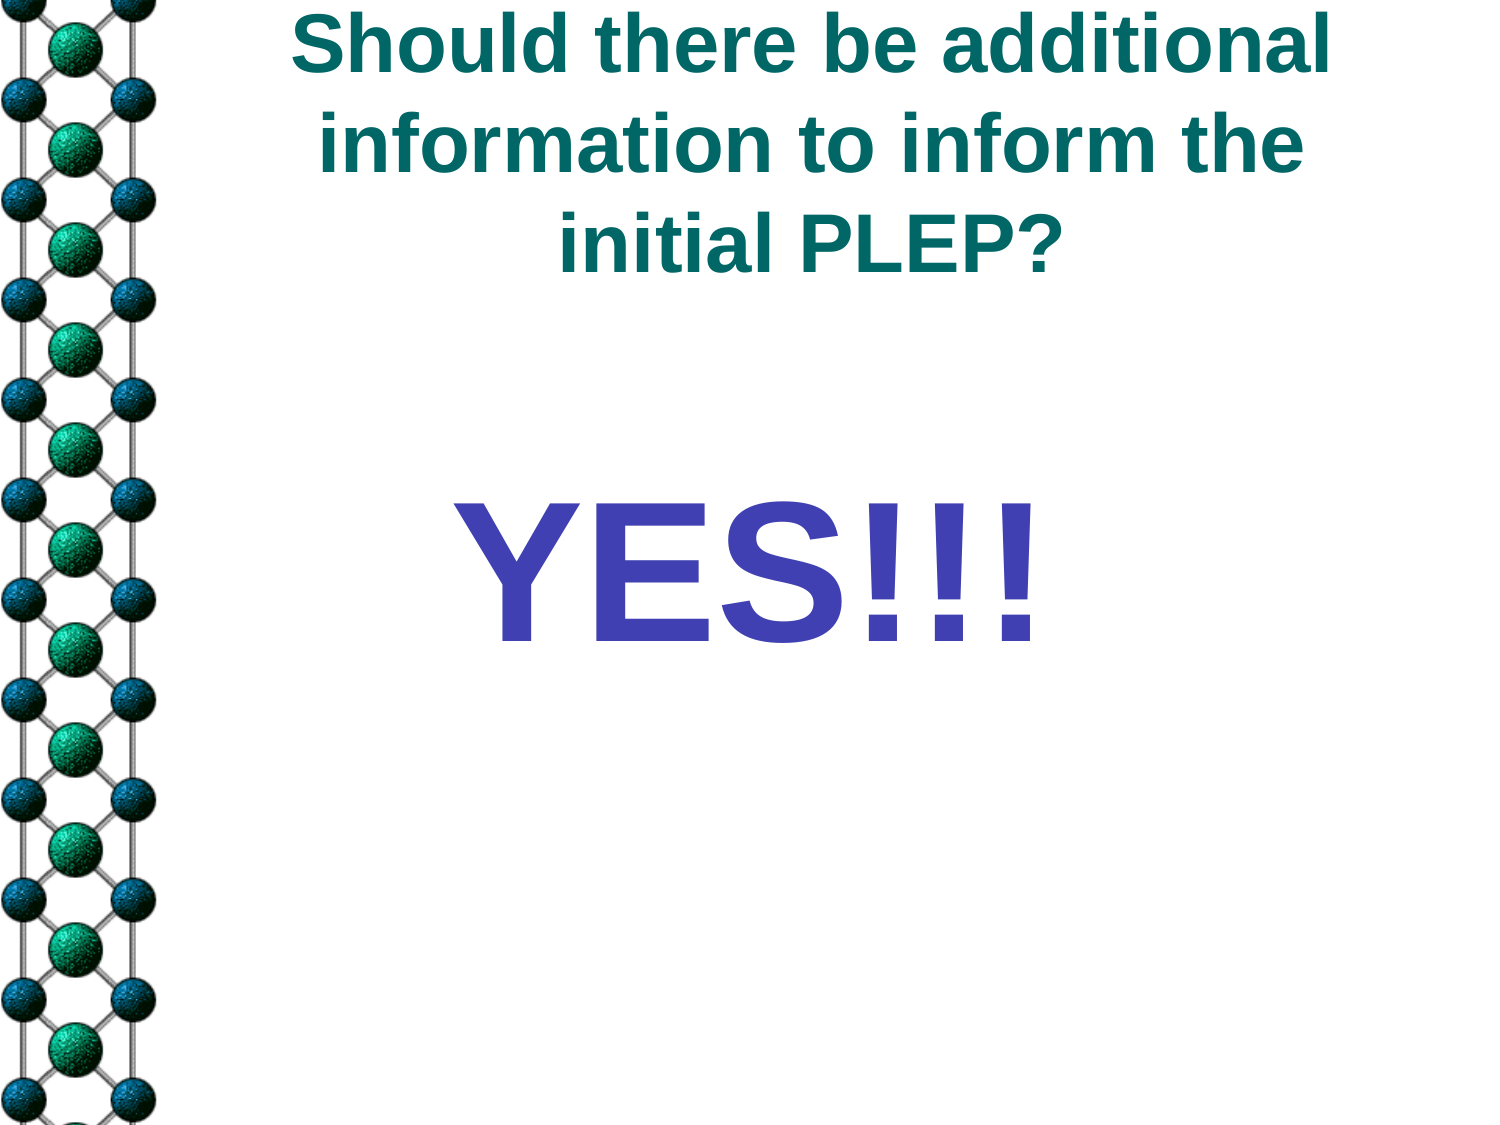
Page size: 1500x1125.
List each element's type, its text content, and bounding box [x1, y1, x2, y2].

text_box YES!!! [435, 433, 1065, 689]
title Should there be additional information to inform the initial PLEP? [199, 44, 1426, 233]
picture [0, 0, 1500, 1125]
